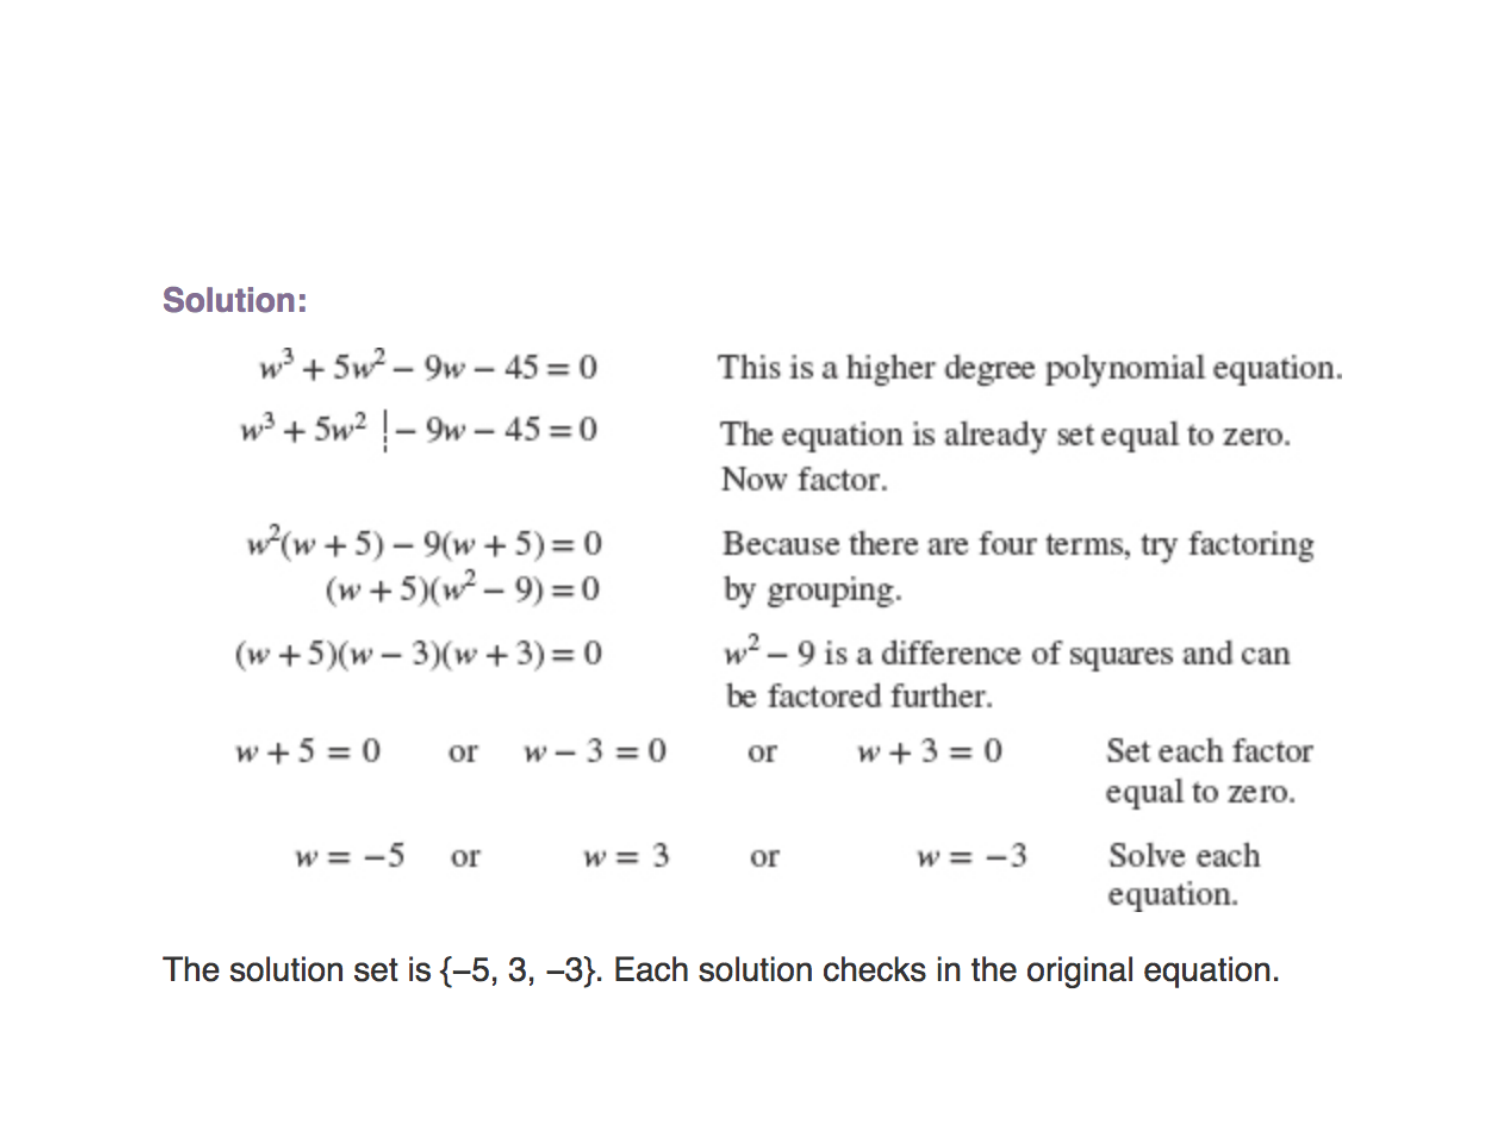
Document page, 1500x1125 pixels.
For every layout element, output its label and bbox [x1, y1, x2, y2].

list [74, 262, 1426, 1006]
